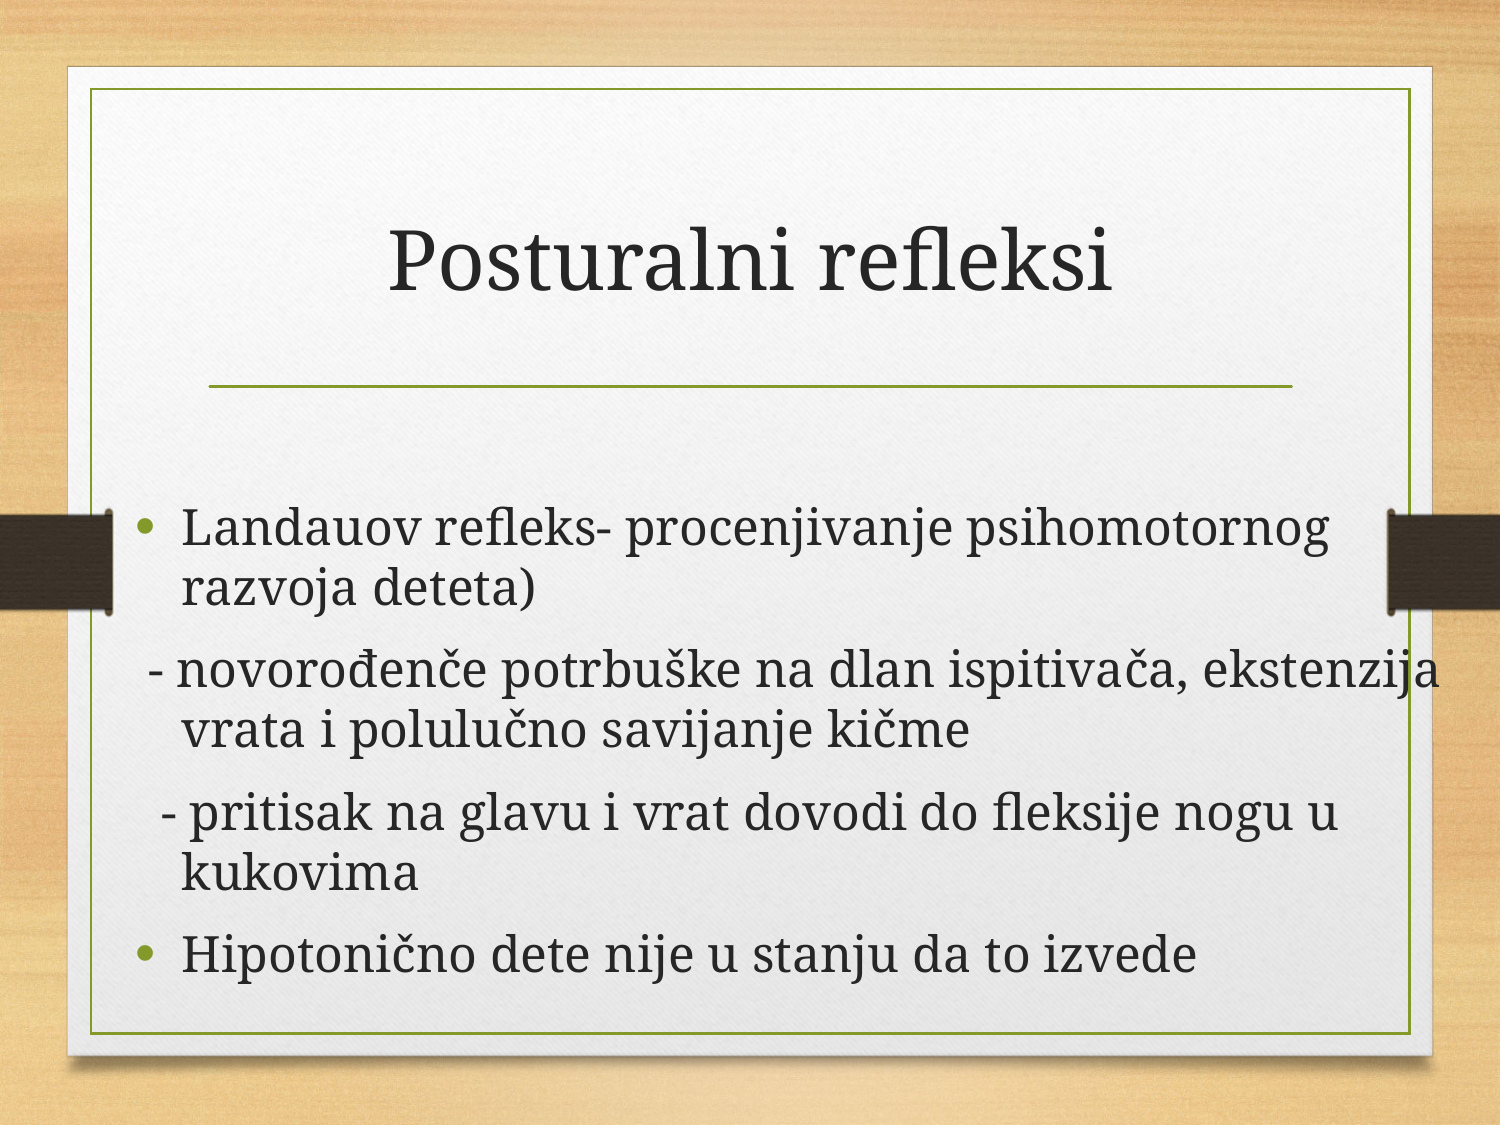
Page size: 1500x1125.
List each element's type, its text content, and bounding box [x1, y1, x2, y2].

picture [0, 0, 1500, 1125]
list Landauov refleks- procenjivanje psihomotornog razvoja deteta) - novorođenče potrbuške na dlan ispitivača, ekstenzija vrata i polulučno savijanje kičme - pritisak na glavu i vrat dovodi do fleksije nogu u kukovima Hipotonično dete nije u stanju da to izvede [120, 487, 1495, 1125]
title Posturalni refleksi [193, 150, 1309, 365]
